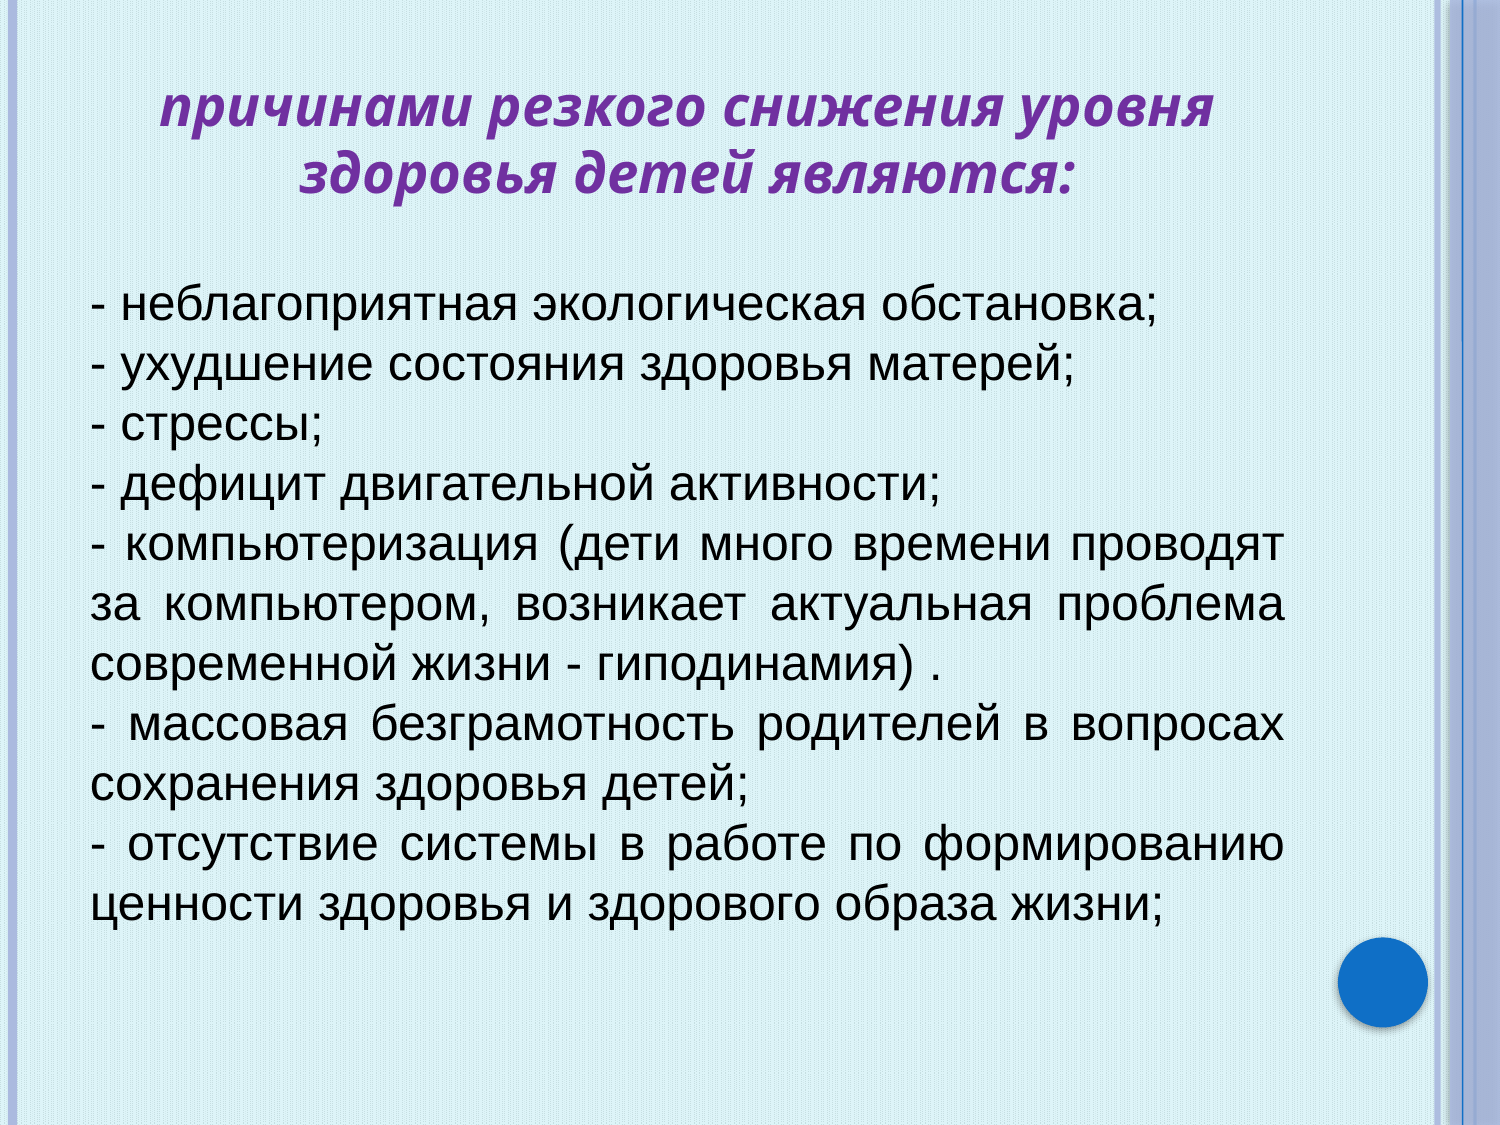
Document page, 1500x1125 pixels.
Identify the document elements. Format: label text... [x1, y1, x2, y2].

list - неблагоприятная экологическая обстановка; - ухудшение состояния здоровья матерей; - стрессы; - дефицит двигательной активности; - компьютеризация (дети много времени проводят за компьютером, возникает актуальная проблема современной жизни - гиподинамия) . - массовая безграмотность родителей в вопросах сохранения здоровья детей; - отсутствие системы в работе по формированию ценности здоровья и здорового образа жизни; [75, 262, 1300, 1062]
title причинами резкого снижения уровня здоровья детей являются: [75, 45, 1300, 233]
